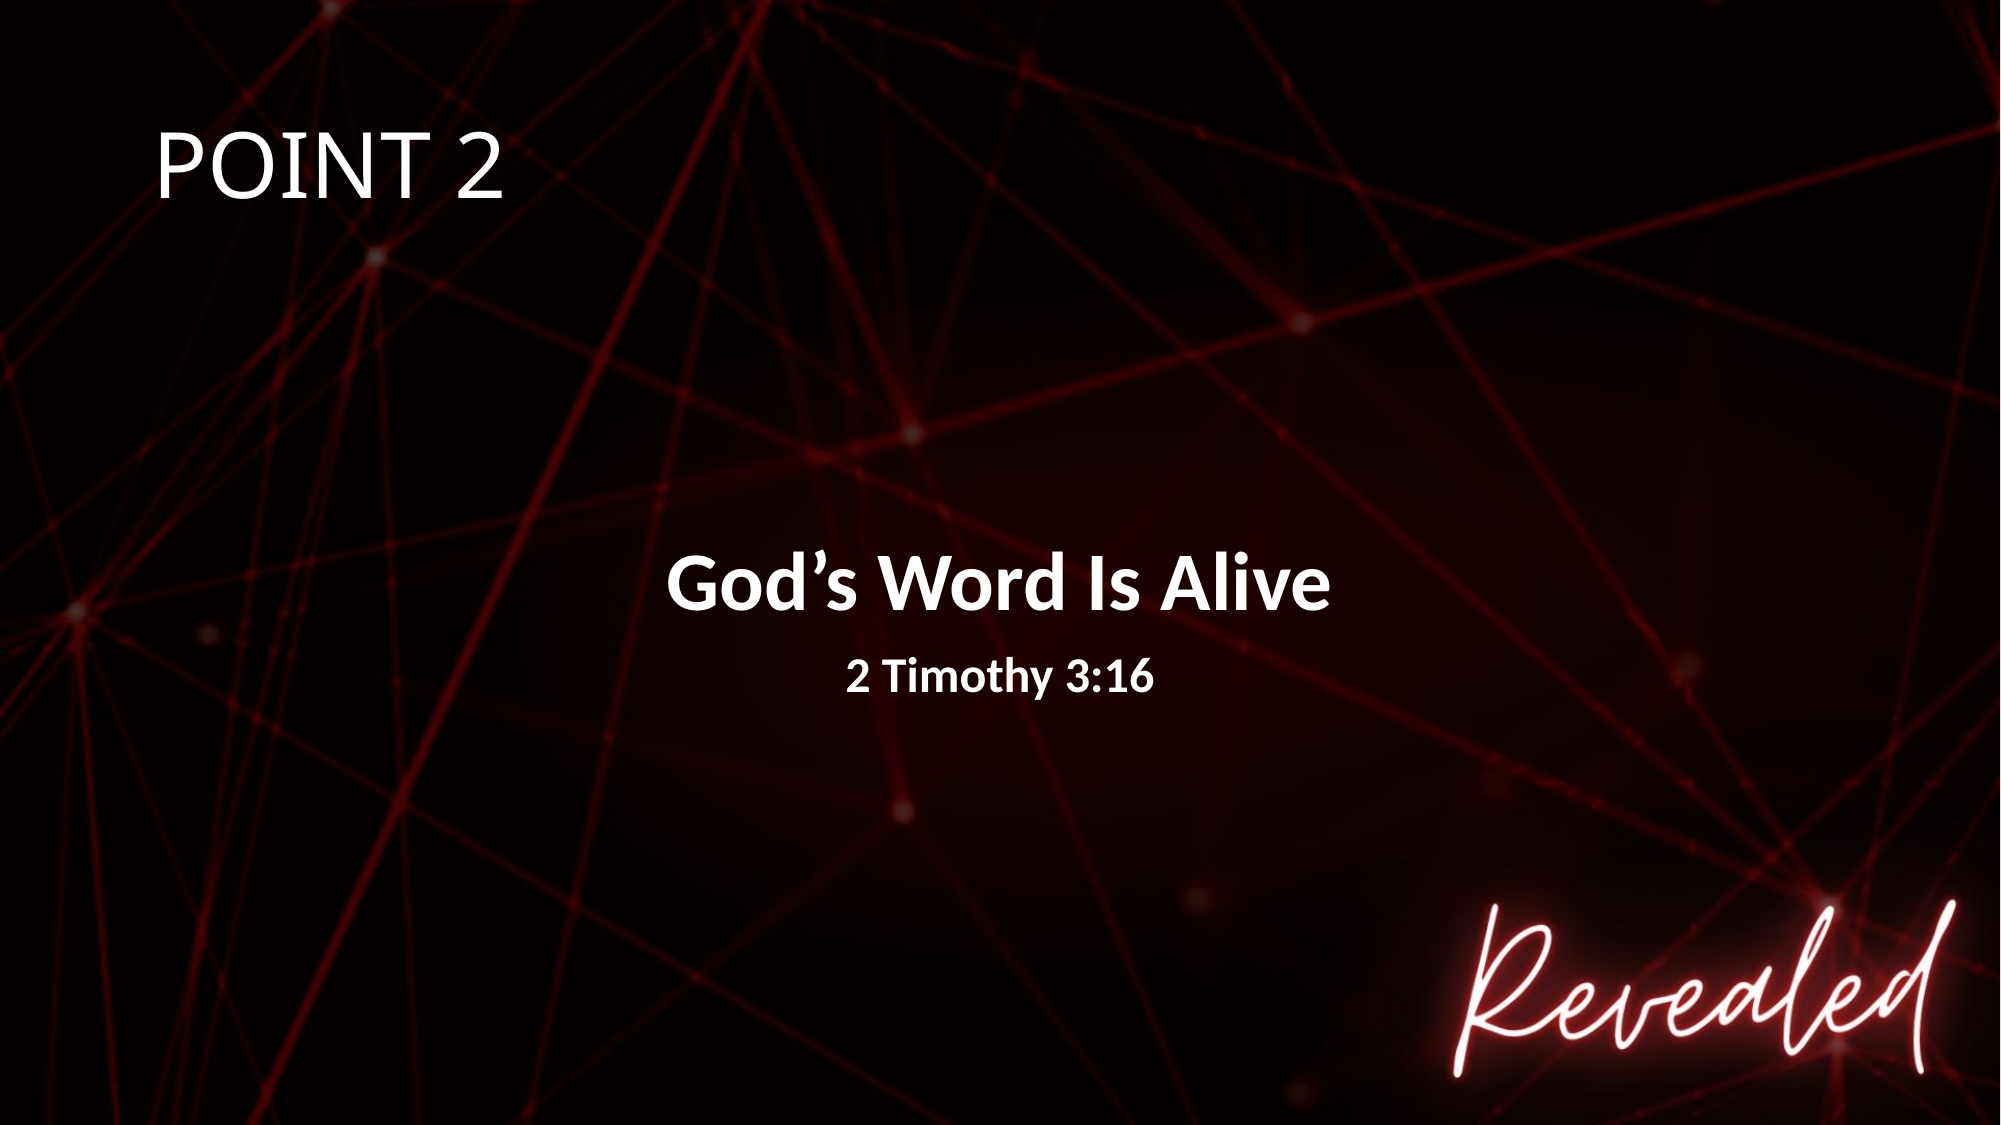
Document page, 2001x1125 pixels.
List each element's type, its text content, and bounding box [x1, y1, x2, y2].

picture [0, 0, 2001, 1125]
list God’s Word Is Alive 2 Timothy 3:16 [137, 299, 1863, 1014]
title POINT 2 [137, 59, 1863, 278]
